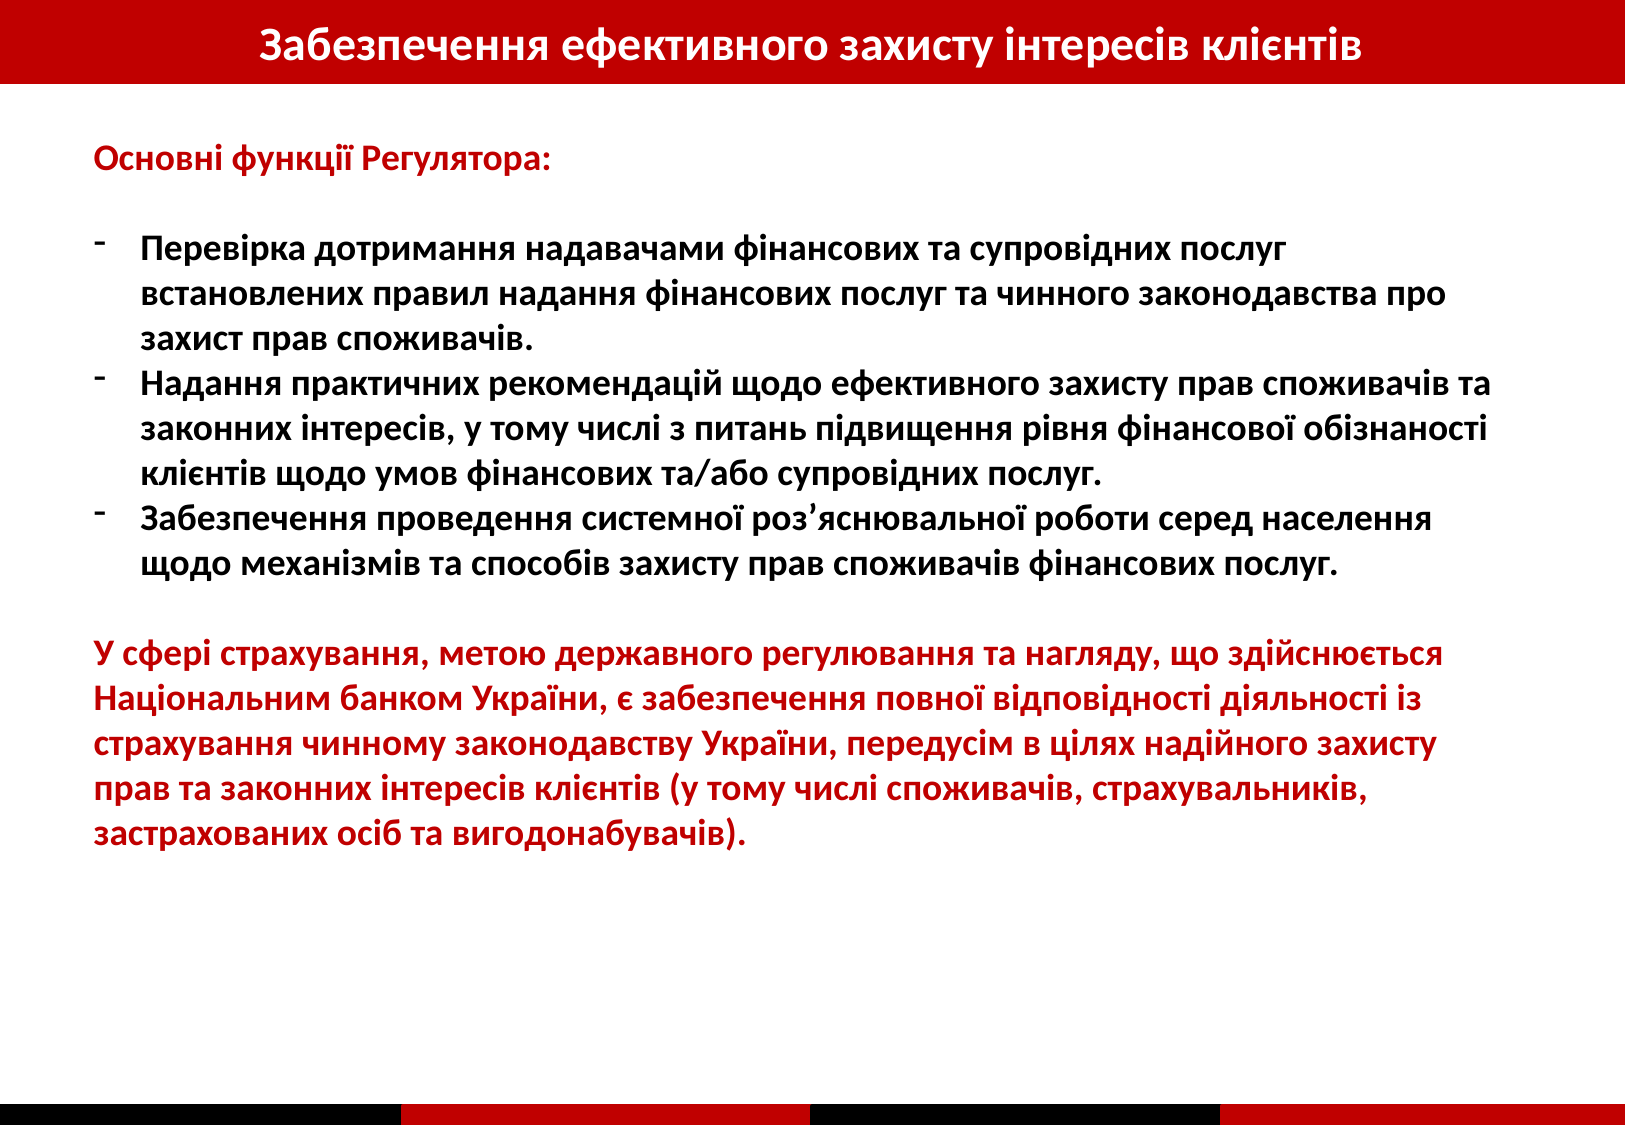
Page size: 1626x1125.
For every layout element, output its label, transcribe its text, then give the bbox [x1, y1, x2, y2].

text_box [401, 1104, 810, 1125]
text_box [810, 1104, 1220, 1125]
text_box [1220, 1104, 1625, 1125]
text_box Основні функції Регулятора: Перевірка дотримання надавачами фінансових та супровідних послуг встановлених правил надання фінансових послуг та чинного законодавства про захист прав споживачів. Надання практичних рекомендацій щодо ефективного захисту прав споживачів та законних інтересів, у тому числі з питань підвищення рівня фінансової обізнаності клієнтів щодо умов фінансових та/або супровідних послуг. Забезпечення проведення системної роз’яснювальної роботи серед населення щодо механізмів та способів захисту прав споживачів фінансових послуг. У сфері страхування, метою державного регулювання та нагляду, що здійснюється Національним банком України, є забезпечення повної відповідності діяльності із страхування чинному законодавству України, передусім в цілях надійного захисту прав та законних інтересів клієнтів (у тому числі споживачів, страхувальників, застрахованих осіб та вигодонабувачів). [78, 125, 1532, 861]
text_box [0, 1104, 401, 1125]
text_box Забезпечення ефективного захисту інтересів клієнтів [0, 0, 1625, 84]
